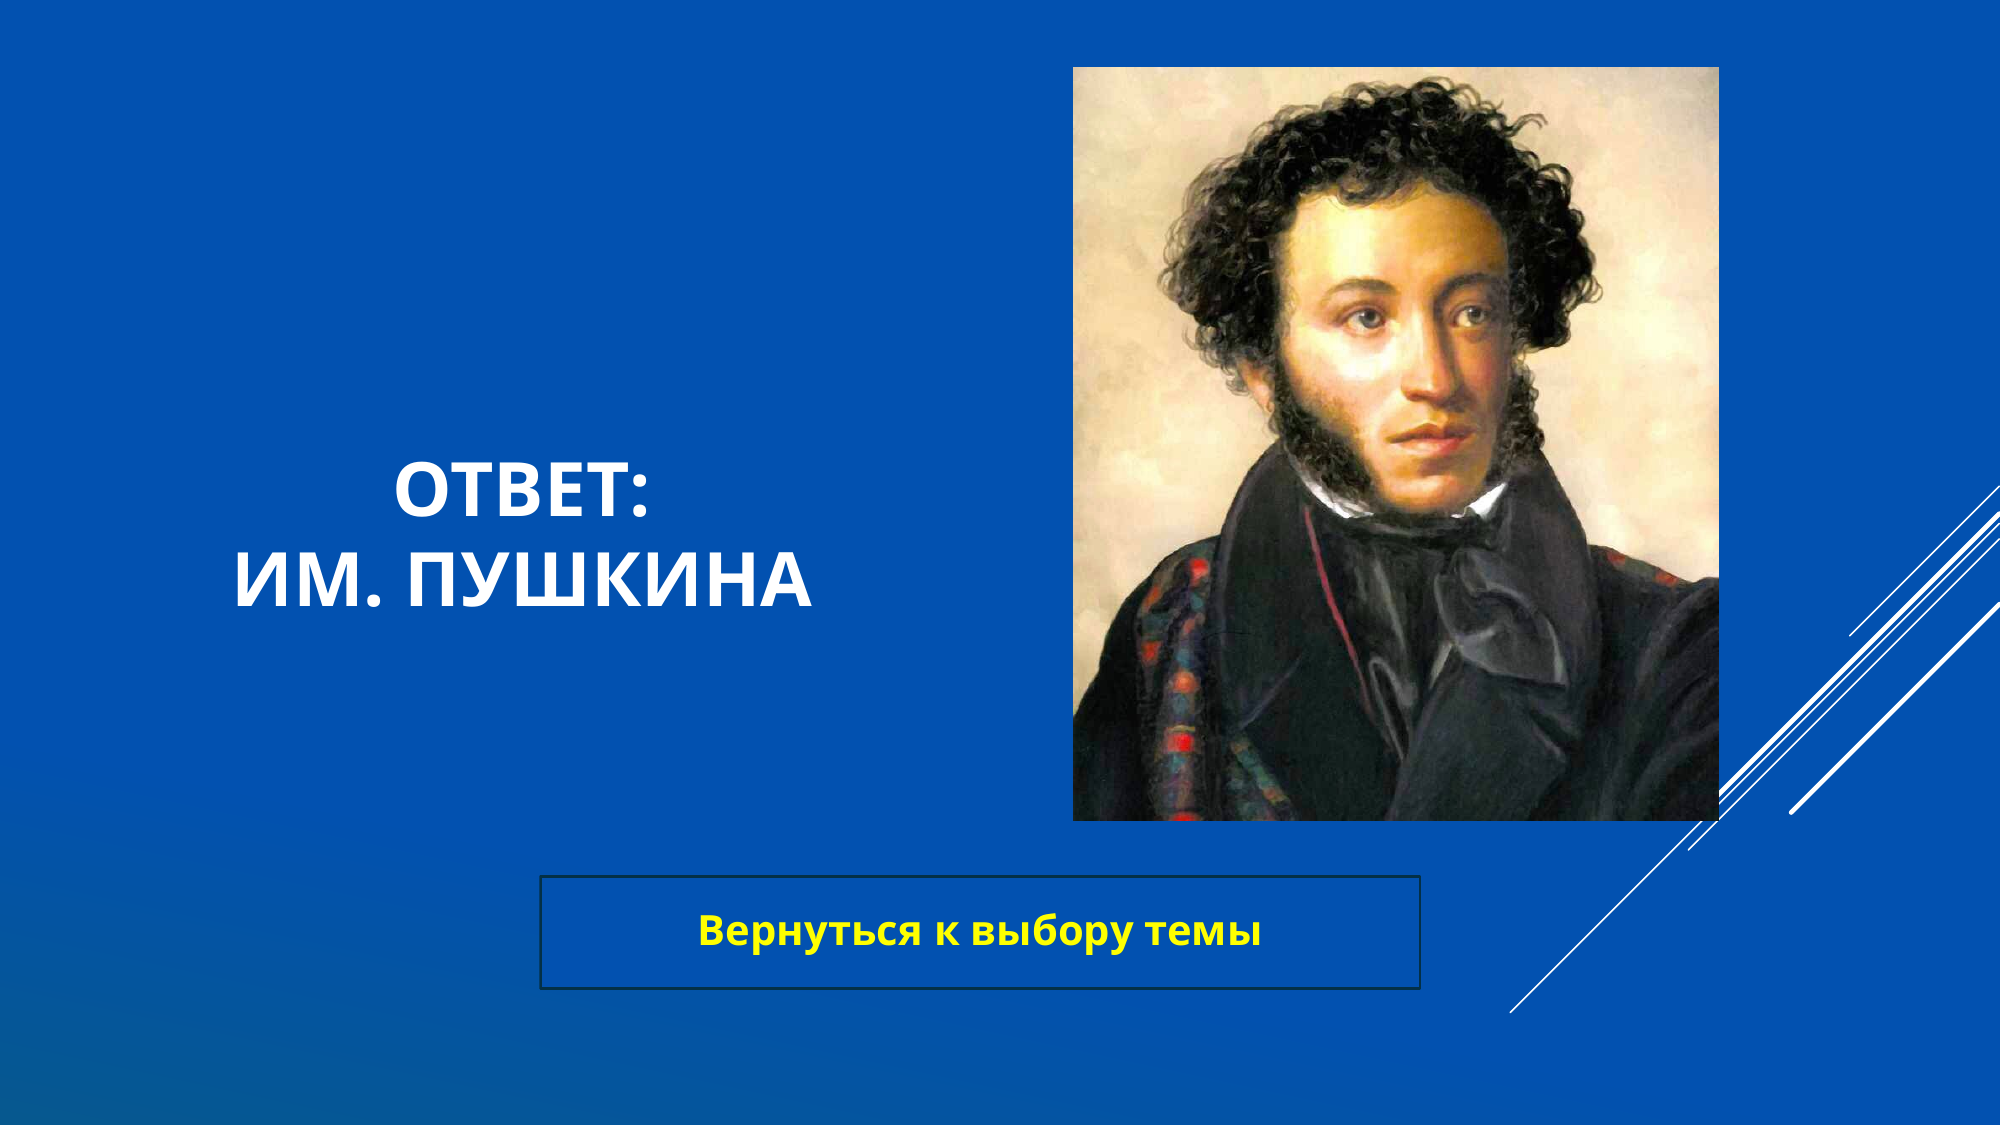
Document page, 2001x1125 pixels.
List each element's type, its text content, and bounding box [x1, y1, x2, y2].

title Ответ: им. пушкина [0, 322, 1073, 741]
picture [1073, 67, 1720, 821]
